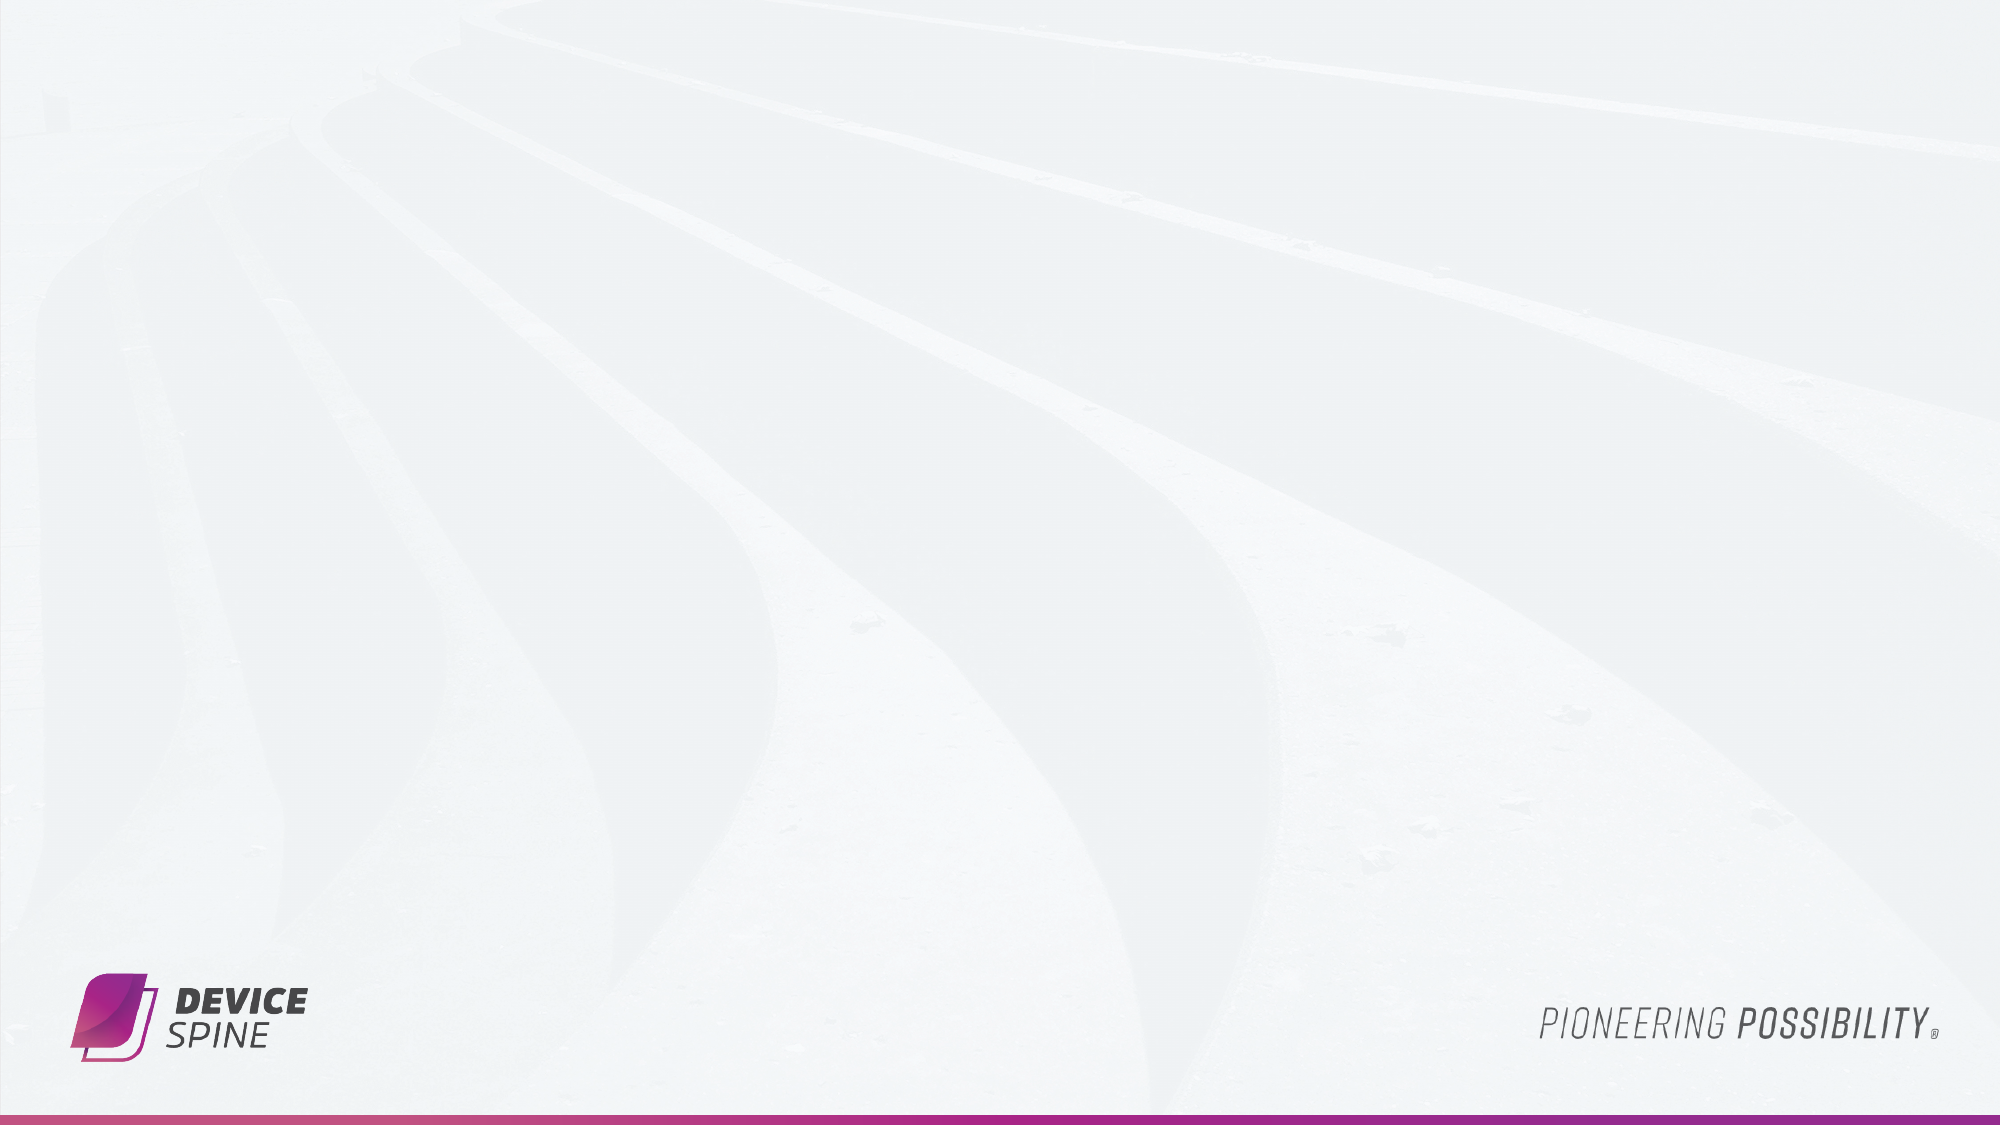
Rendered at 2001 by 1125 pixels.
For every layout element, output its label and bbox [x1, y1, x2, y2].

picture [0, 973, 2000, 1125]
